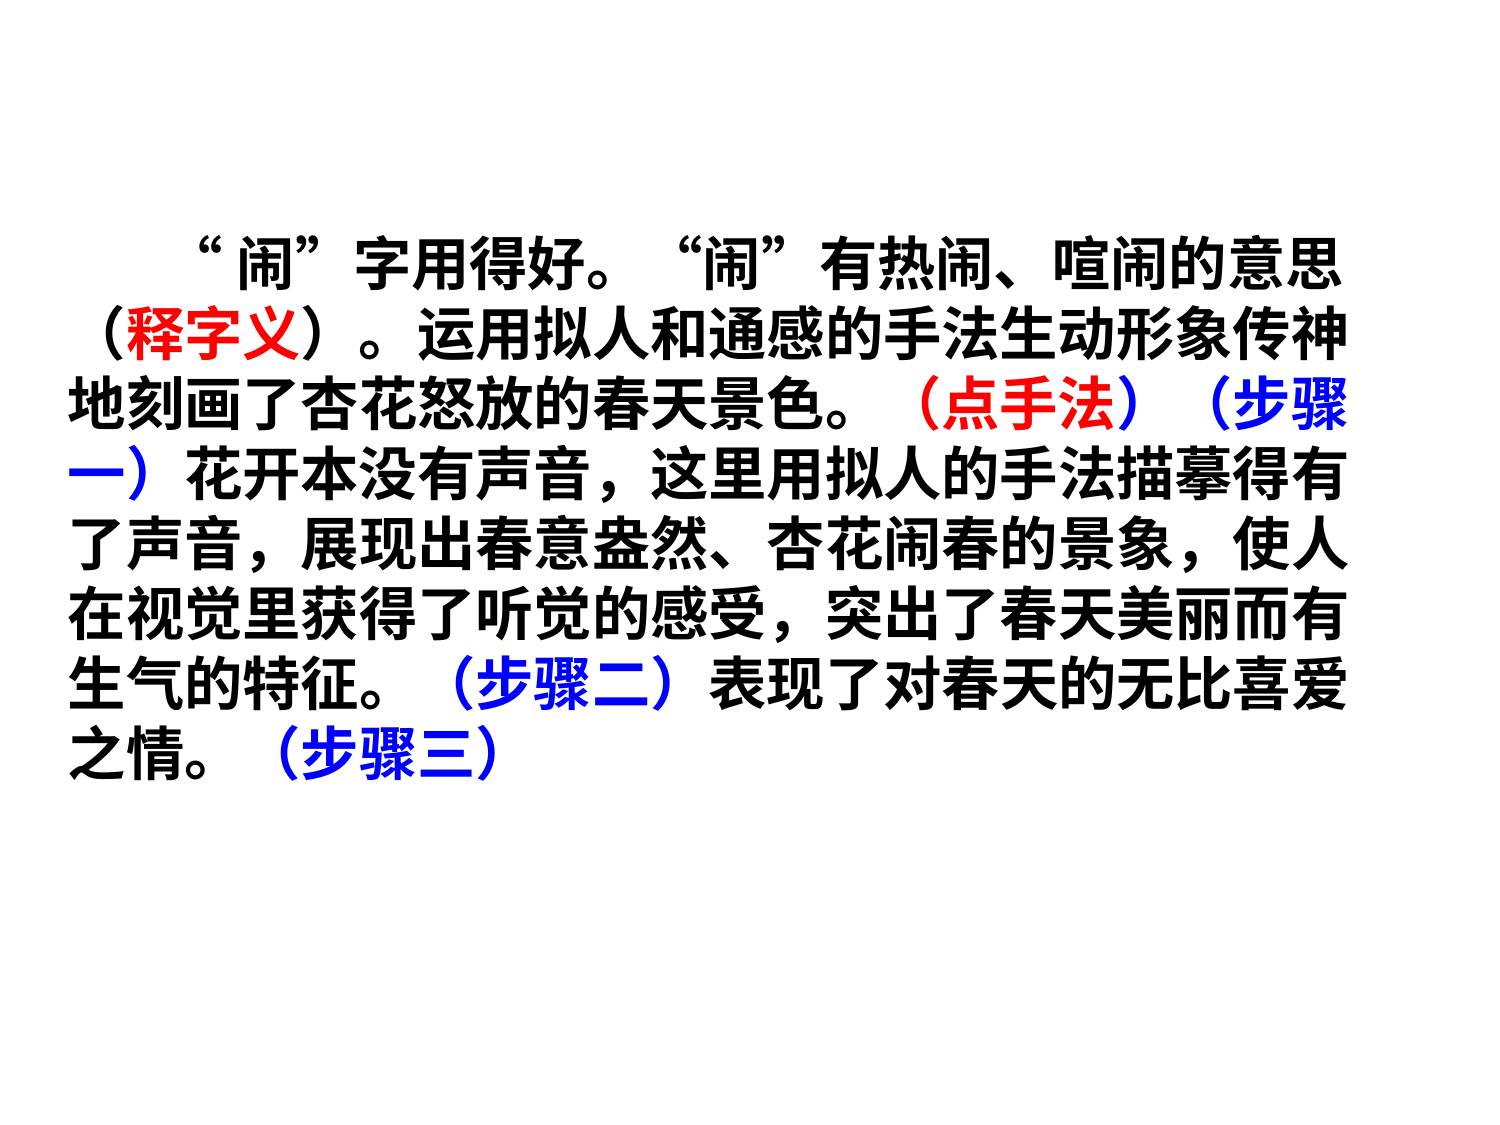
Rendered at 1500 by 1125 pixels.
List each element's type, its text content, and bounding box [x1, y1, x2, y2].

text_box “闹”字用得好。“闹”有热闹、喧闹的意思（释字义）。运用拟人和通感的手法生动形象传神地刻画了杏花怒放的春天景色。（点手法）（步骤一）花开本没有声音，这里用拟人的手法描摹得有了声音，展现出春意盎然、杏花闹春的景象，使人在视觉里获得了听觉的感受，突出了春天美丽而有生气的特征。（步骤二）表现了对春天的无比喜爱之情。（步骤三） [53, 219, 1400, 795]
